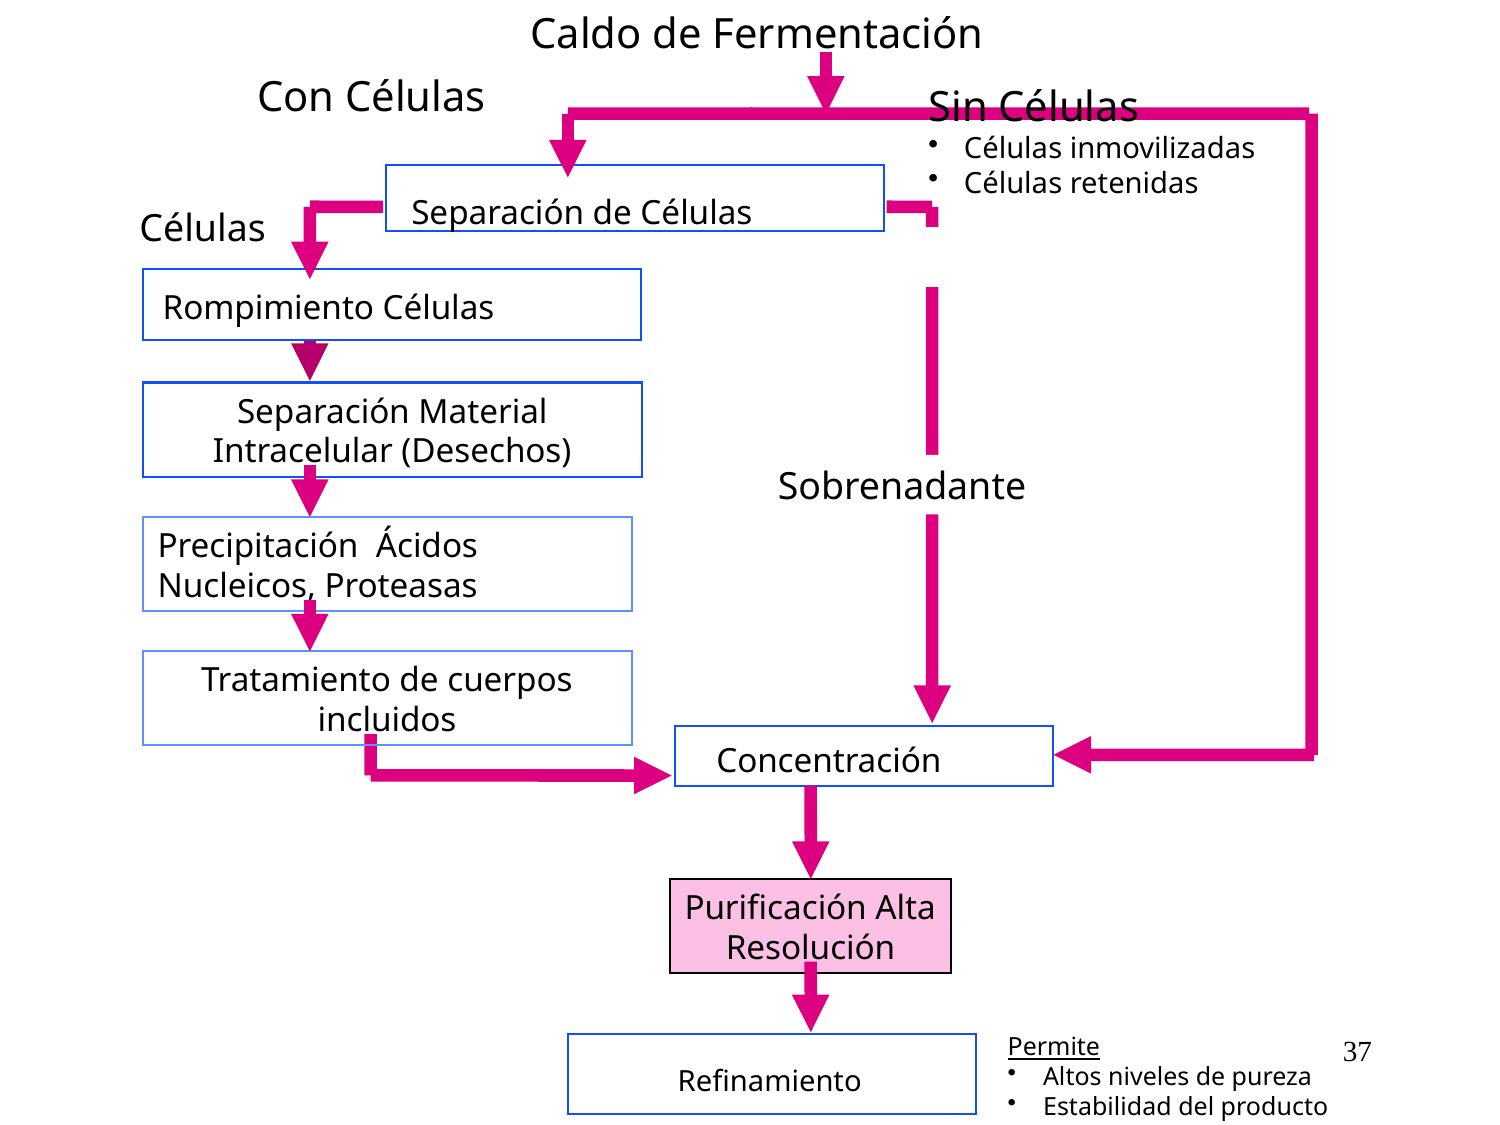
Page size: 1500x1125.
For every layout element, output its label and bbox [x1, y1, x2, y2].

text_box [112, 0, 1388, 1125]
